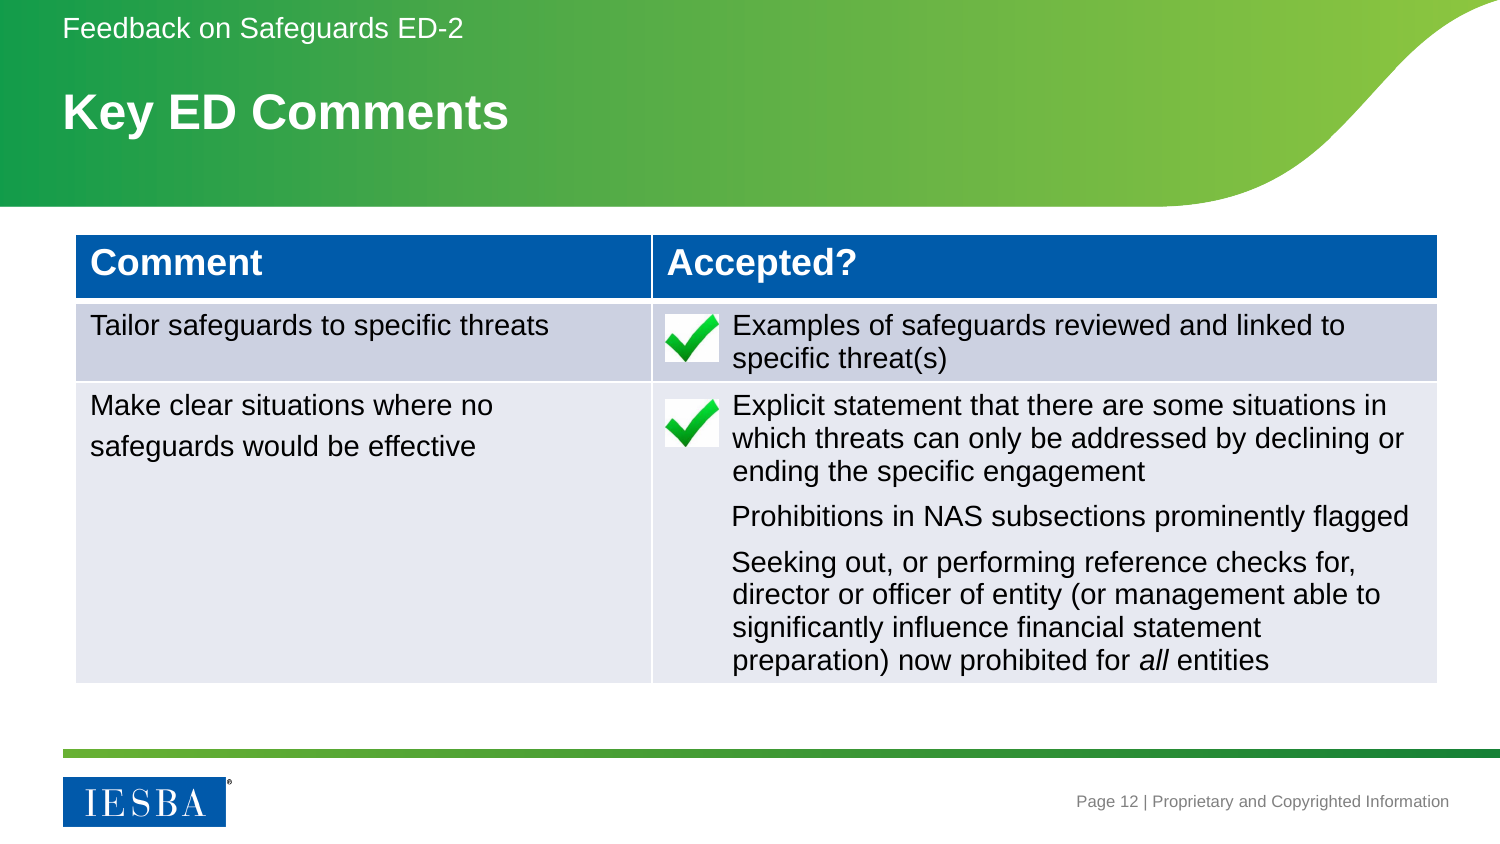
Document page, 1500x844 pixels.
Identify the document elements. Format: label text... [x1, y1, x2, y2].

picture [0, 0, 1500, 207]
table_header Accepted? [653, 235, 1437, 298]
table_cell Explicit statement that there are some situations in which threats can only be addressed by declining or ending the specific engagement Prohibitions in NAS subsections prominently flagged Seeking out, or performing reference checks for, director or officer of entity (or management able to significantly influence financial statement preparation) now prohibited for all entities [653, 383, 1437, 683]
picture [665, 399, 719, 448]
table_cell Examples of safeguards reviewed and linked to specific threat(s) [653, 304, 1437, 381]
subtitle Feedback on Safeguards ED-2 [62, 9, 638, 47]
picture [63, 777, 232, 827]
table_cell Make clear situations where no safeguards would be effective [76, 383, 651, 683]
picture [665, 313, 719, 362]
table_cell Tailor safeguards to specific threats [76, 304, 651, 381]
table_header Comment [76, 235, 651, 298]
title Key ED Comments [62, 46, 1300, 172]
